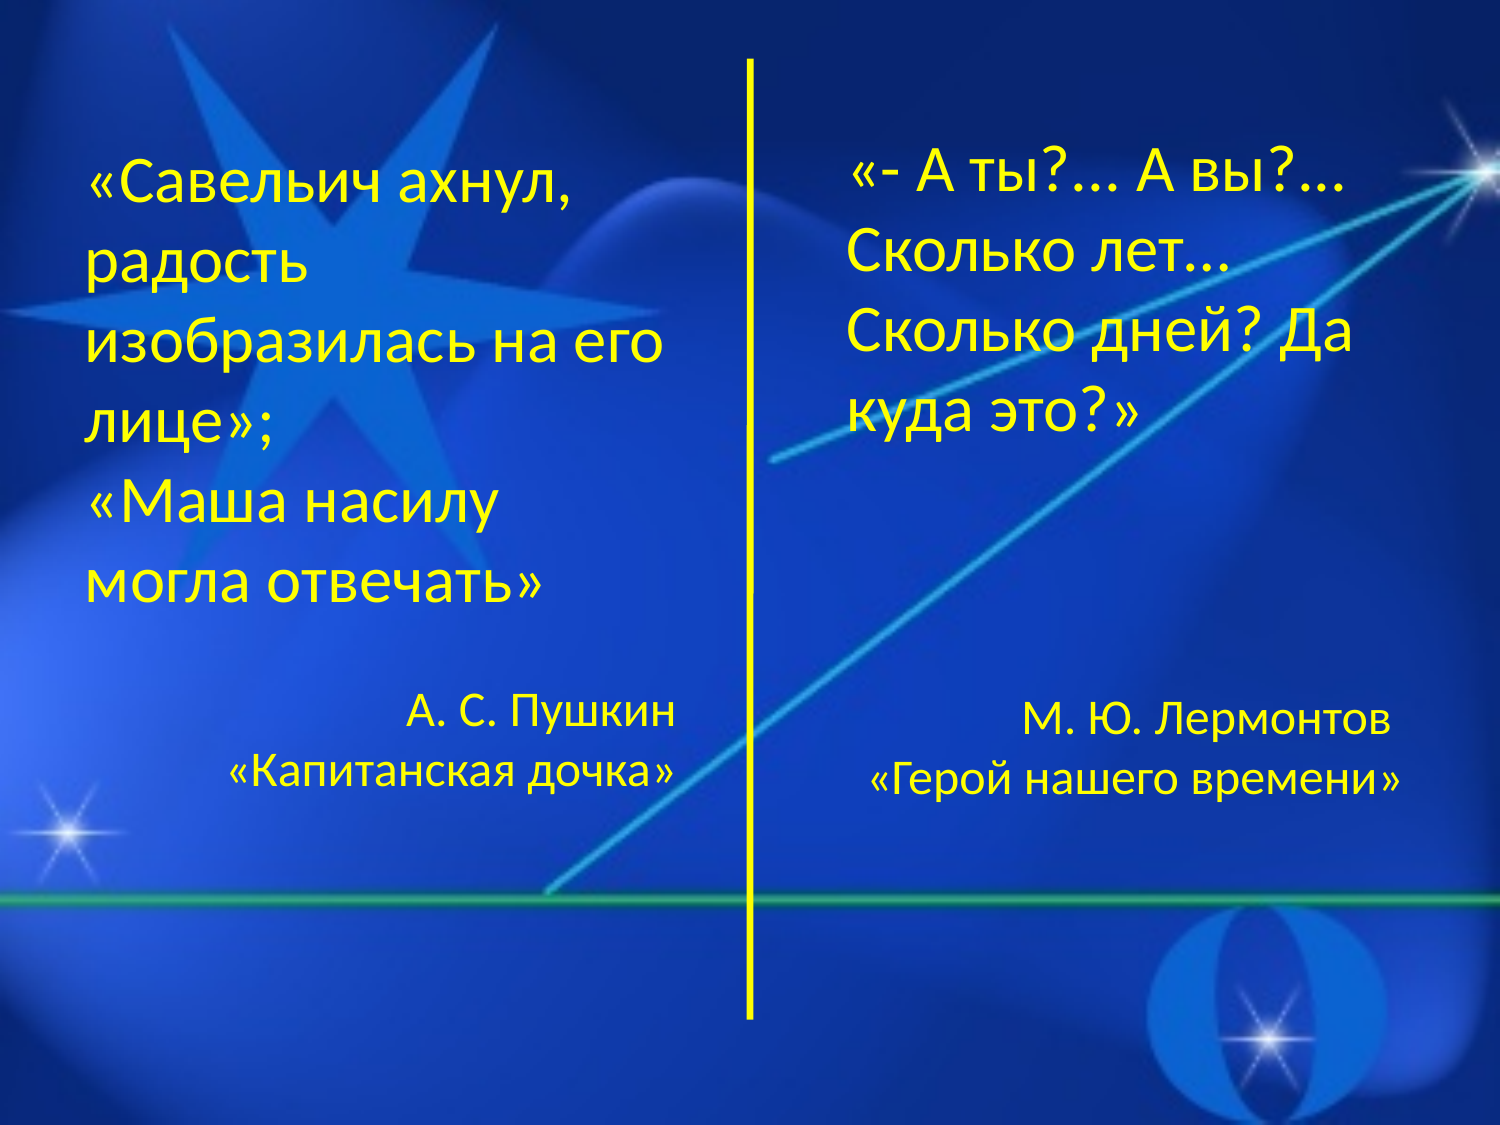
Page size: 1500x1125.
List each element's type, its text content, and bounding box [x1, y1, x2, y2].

text_box «Савельич ахнул, радость изобразилась на его лице»; «Маша насилу могла отвечать» А. С. Пушкин «Капитанская дочка» [70, 128, 692, 804]
text_box «- А ты?... А вы?... Сколько лет… Сколько дней? Да куда это?» М. Ю. Лермонтов «Герой нашего времени» [831, 117, 1418, 812]
picture [0, 0, 1500, 1125]
